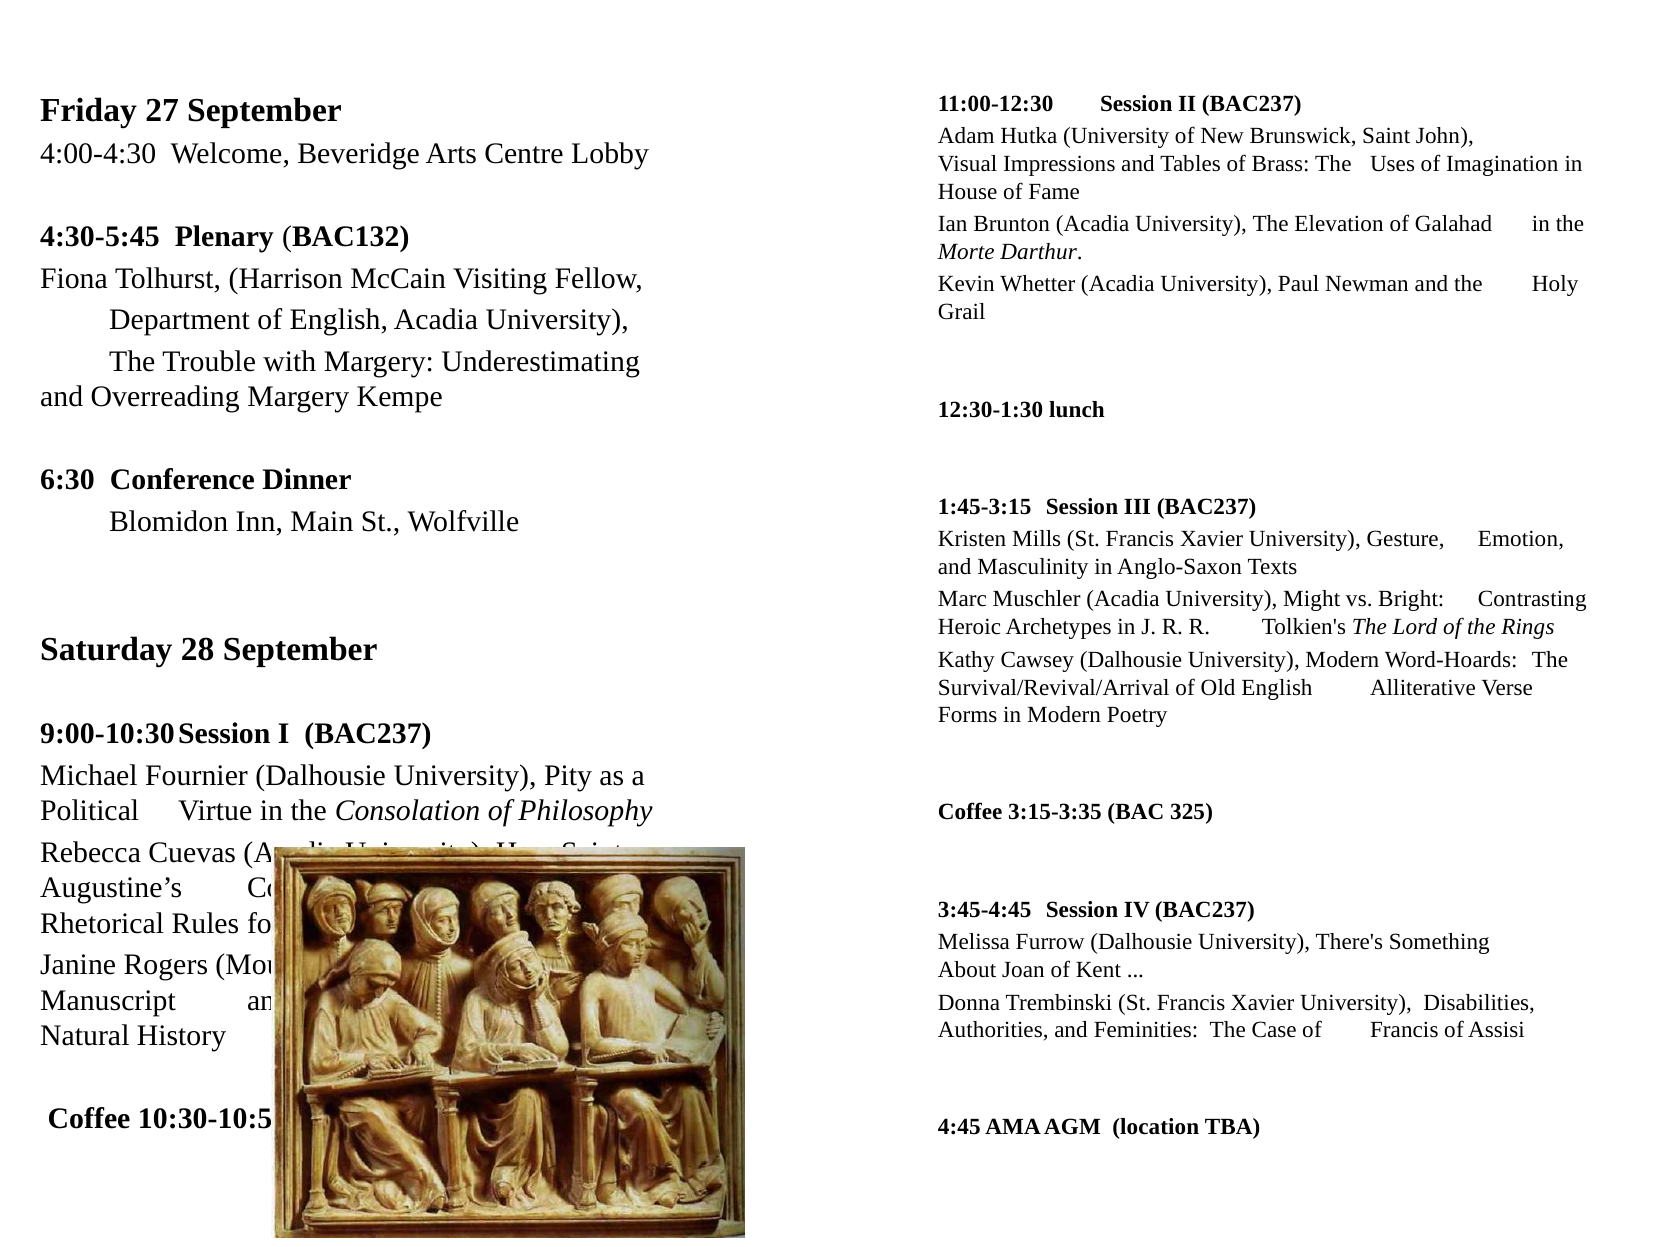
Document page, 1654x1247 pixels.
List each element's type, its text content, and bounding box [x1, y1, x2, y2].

list 11:00-12:30 Session II (BAC237) Adam Hutka (University of New Brunswick, Saint John), Visual Impressions and Tables of Brass: The Uses of Imagination in House of Fame Ian Brunton (Acadia University), The Elevation of Galahad in the Morte Darthur. Kevin Whetter (Acadia University), Paul Newman and the Holy Grail 12:30-1:30 lunch 1:45-3:15 Session III (BAC237) Kristen Mills (St. Francis Xavier University), Gesture, Emotion, and Masculinity in Anglo-Saxon Texts Marc Muschler (Acadia University), Might vs. Bright: Contrasting Heroic Archetypes in J. R. R. Tolkien's The Lord of the Rings Kathy Cawsey (Dalhousie University), Modern Word-Hoards: The Survival/Revival/Arrival of Old English Alliterative Verse Forms in Modern Poetry Coffee 3:15-3:35 (BAC 325) 3:45-4:45 Session IV (BAC237) Melissa Furrow (Dalhousie University), There's Something About Joan of Kent ... Donna Trembinski (St. Francis Xavier University), Disabilities, Authorities, and Feminities: The Case of Francis of Assisi 4:45 AMA AGM (location TBA) [921, 79, 1607, 1155]
list Friday 27 September 4:00-4:30 Welcome, Beveridge Arts Centre Lobby 4:30-5:45 Plenary (BAC132) Fiona Tolhurst, (Harrison McCain Visiting Fellow, Department of English, Acadia University), The Trouble with Margery: Underestimating and Overreading Margery Kempe 6:30 Conference Dinner Blomidon Inn, Main St., Wolfville Saturday 28 September 9:00-10:30 Session I (BAC237) Michael Fournier (Dalhousie University), Pity as a Political Virtue in the Consolation of Philosophy Rebecca Cuevas (Acadia University), How Saint Augustine’s Confessions Uses Ancient Rhetorical Rules for Composition Janine Rogers (Mount Allison University), The Manuscript and the Museum: Medievalism and Natural History Coffee 10:30-10:50 (BAC 325) [23, 79, 697, 1167]
picture [271, 847, 745, 1238]
